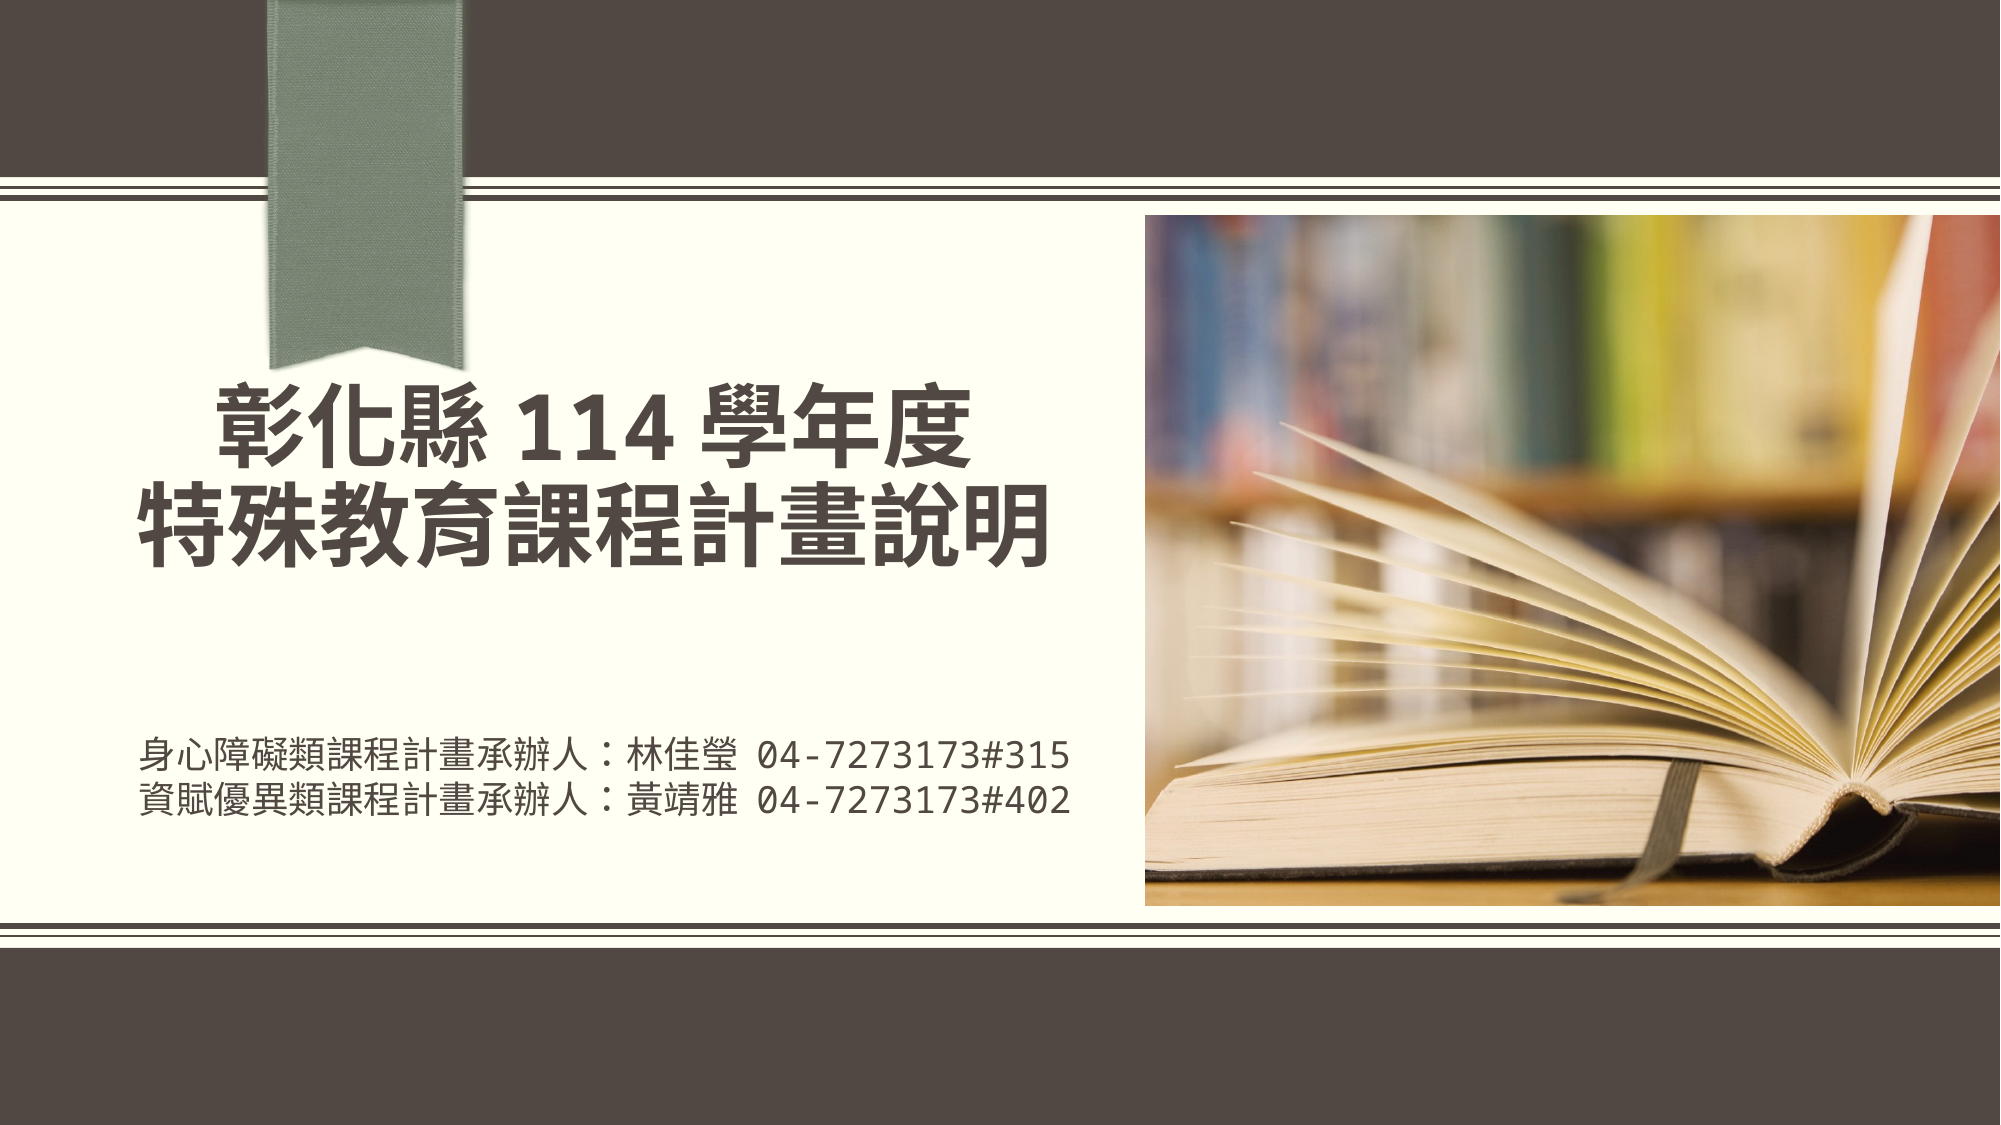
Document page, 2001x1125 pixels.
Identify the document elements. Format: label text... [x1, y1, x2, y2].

title 彰化縣114學年度 特殊教育課程計畫說明 [43, 336, 1139, 625]
text_box 身心障礙類課程計畫承辦人：林佳瑩 04-7273173#315 資賦優異類課程計畫承辦人：黃靖雅 04-7273173#402 [124, 663, 1115, 874]
picture [1145, 214, 2000, 906]
